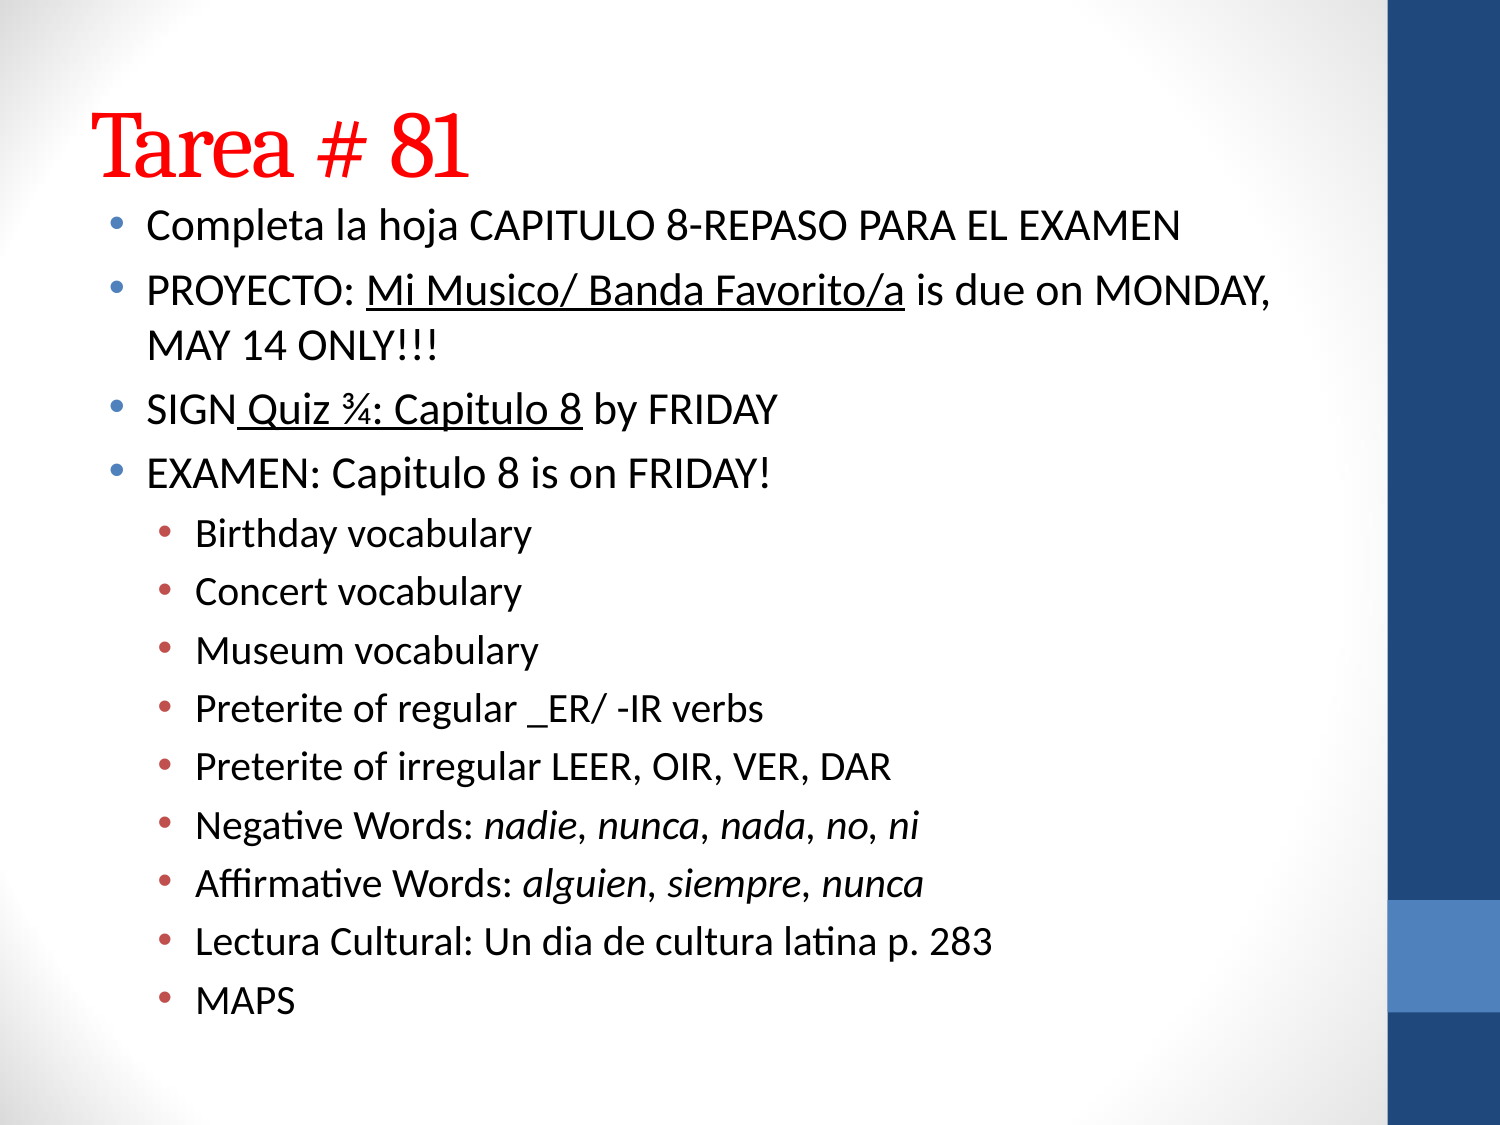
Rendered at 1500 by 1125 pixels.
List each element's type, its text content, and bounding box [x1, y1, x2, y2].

title Tarea # 81 [75, 45, 1325, 187]
picture [0, 0, 1387, 1125]
list Completa la hoja CAPITULO 8-REPASO PARA EL EXAMEN PROYECTO: Mi Musico/ Banda Favorito/a is due on MONDAY, MAY 14 ONLY!!! SIGN Quiz ¾: Capitulo 8 by FRIDAY EXAMEN: Capitulo 8 is on FRIDAY! Birthday vocabulary Concert vocabulary Museum vocabulary Preterite of regular _ER/ -IR verbs Preterite of irregular LEER, OIR, VER, DAR Negative Words: nadie, nunca, nada, no, ni Affirmative Words: alguien, siempre, nunca Lectura Cultural: Un dia de cultura latina p. 283 MAPS [75, 187, 1325, 975]
